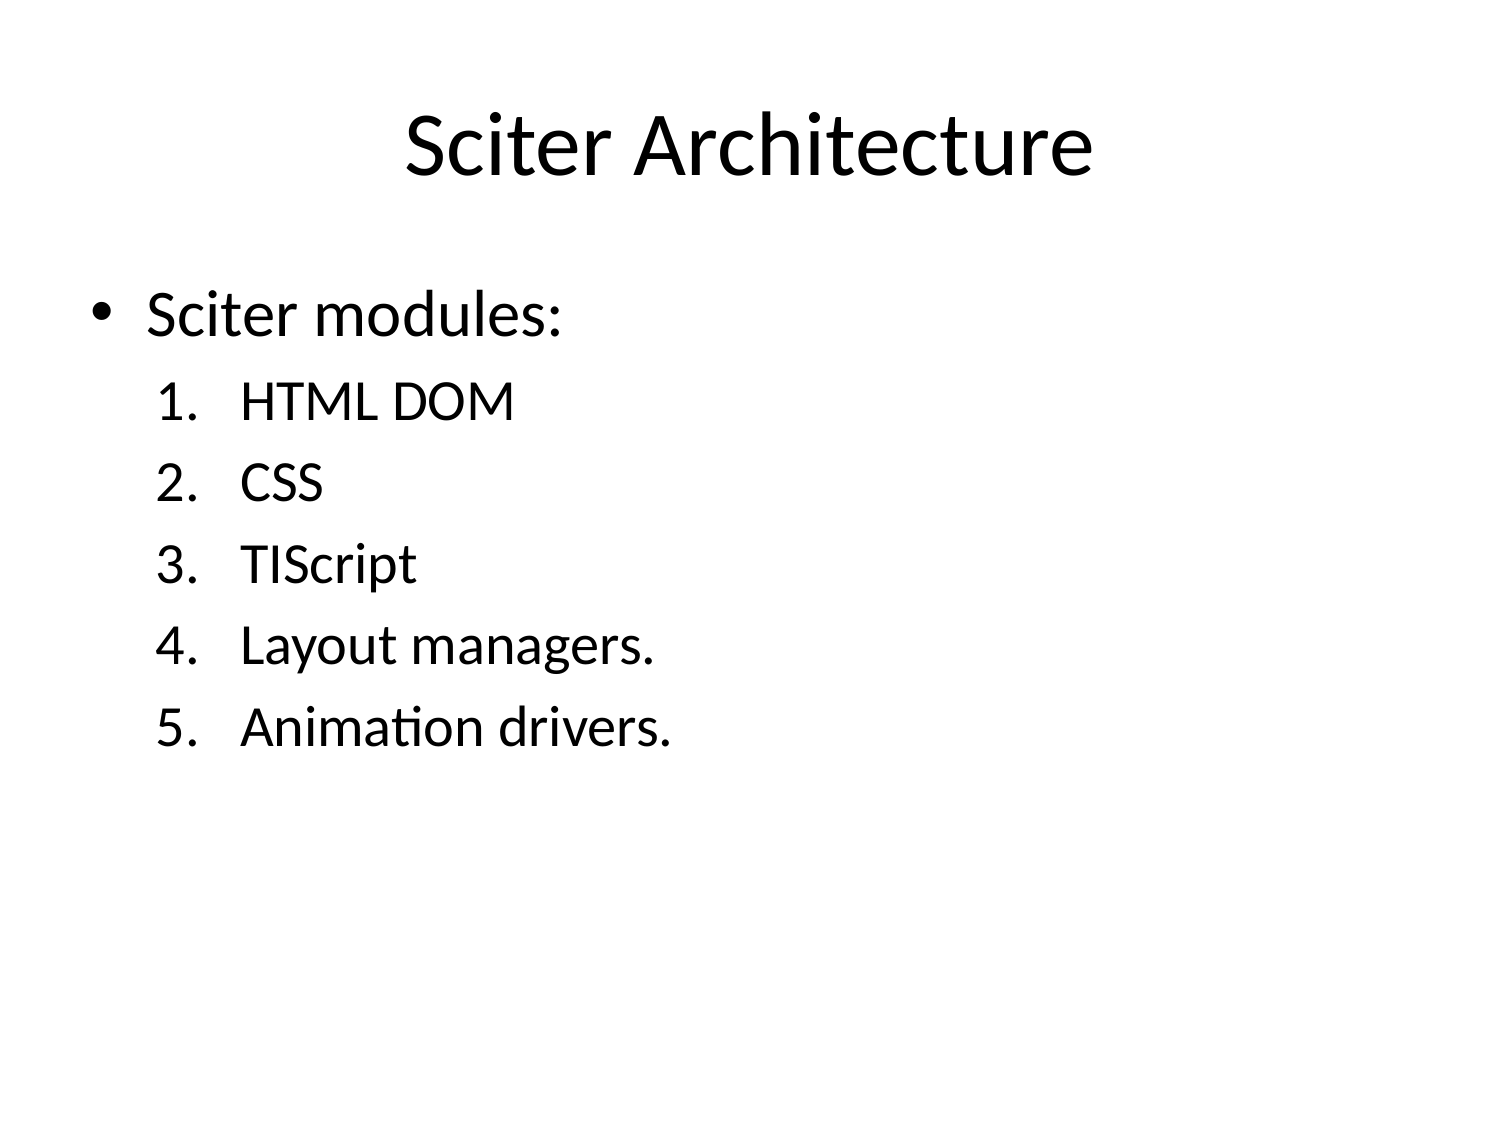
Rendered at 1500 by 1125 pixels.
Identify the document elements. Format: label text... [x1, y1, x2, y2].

list Sciter modules: HTML DOM CSS TIScript Layout managers. Animation drivers. [75, 262, 1425, 1005]
title Sciter Architecture [75, 45, 1425, 233]
